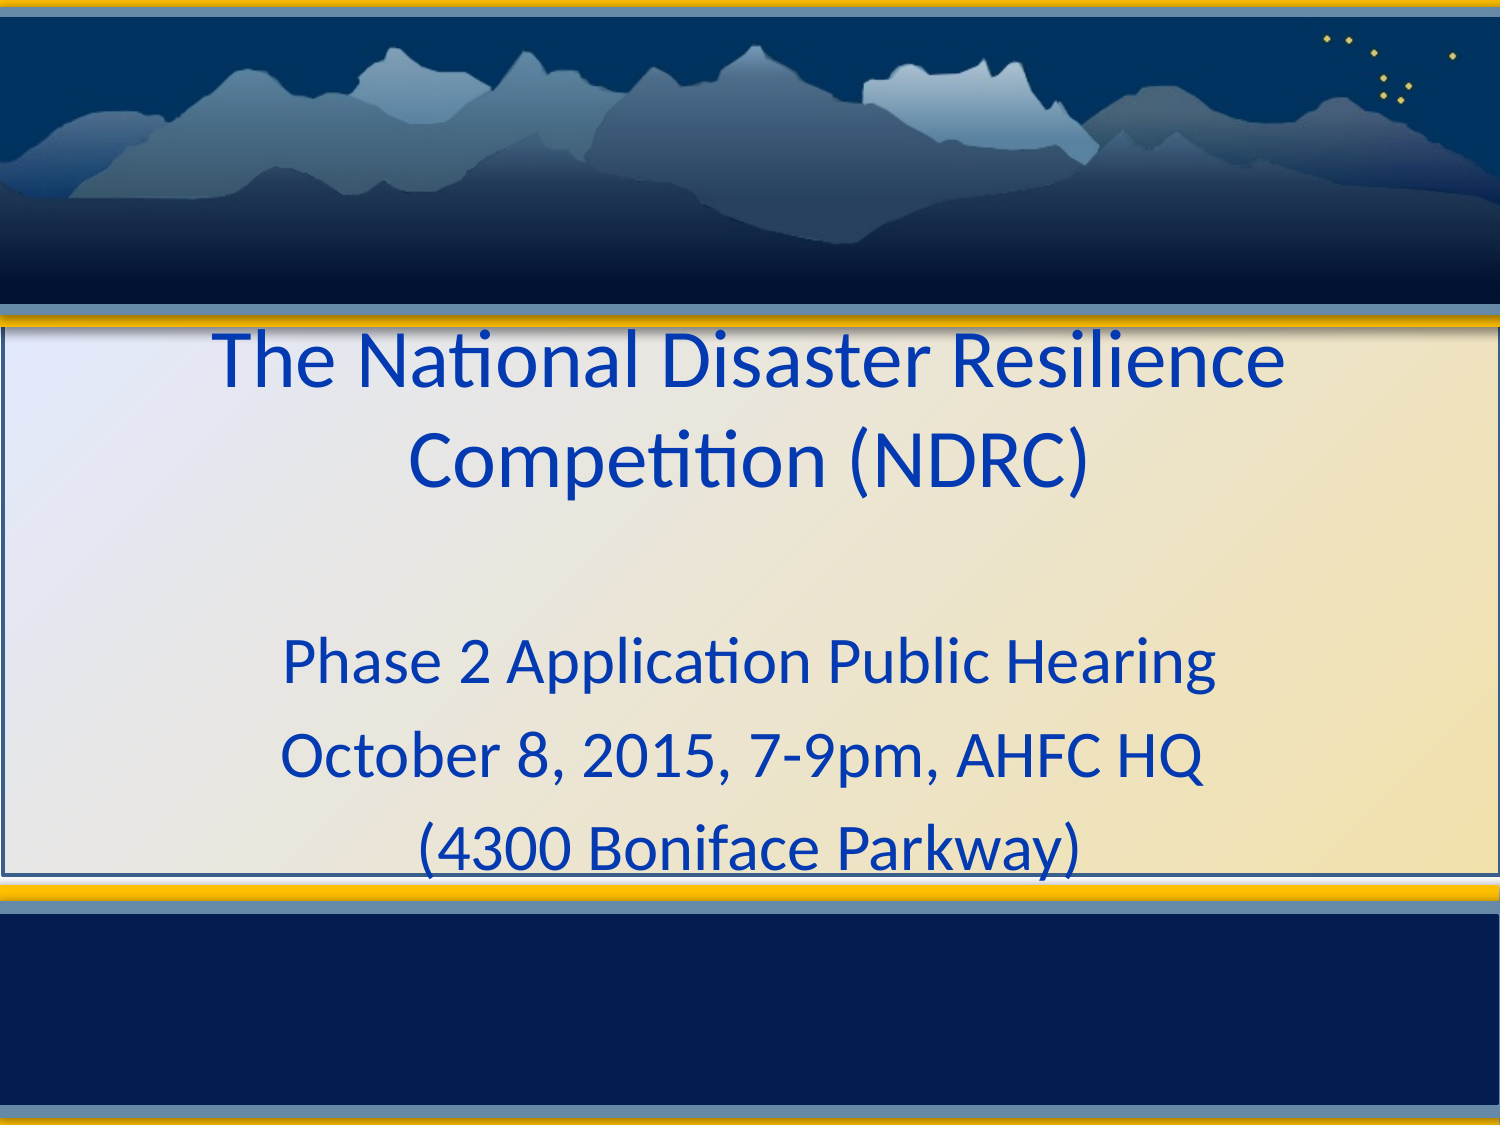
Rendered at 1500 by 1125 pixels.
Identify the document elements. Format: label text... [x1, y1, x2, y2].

picture [0, 17, 1500, 304]
subtitle The National Disaster Resilience Competition (NDRC) Phase 2 Application Public Hearing October 8, 2015, 7-9pm, AHFC HQ (4300 Boniface Parkway) [24, 337, 1475, 850]
